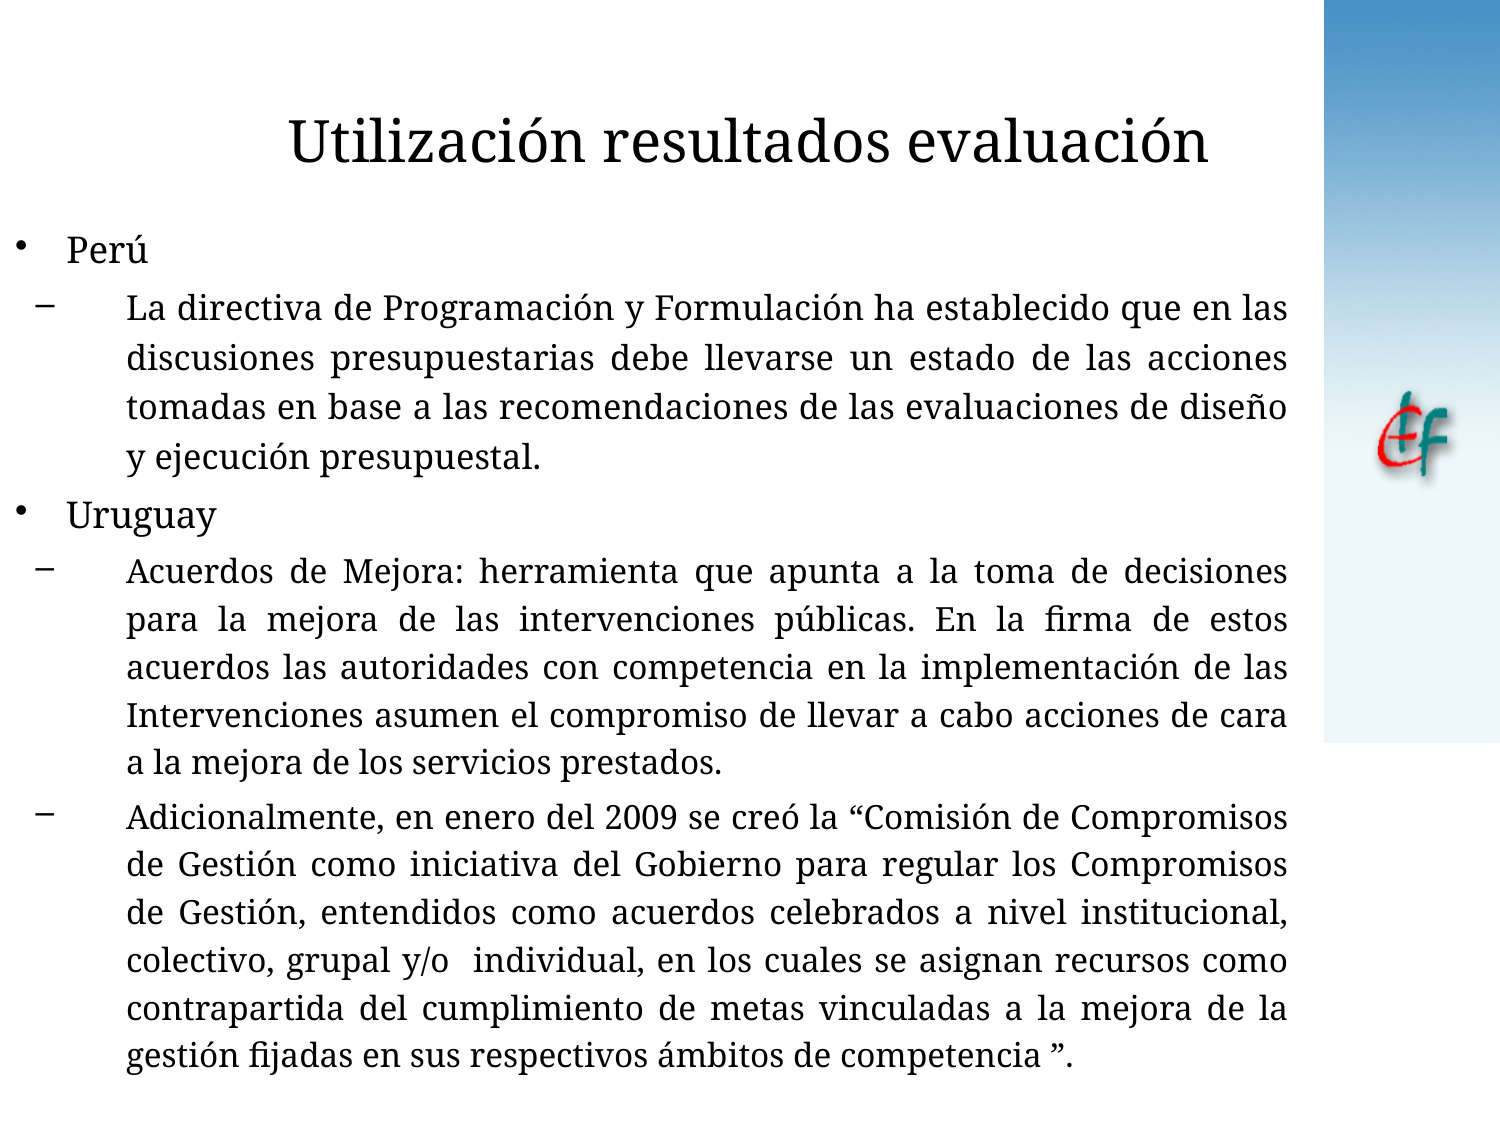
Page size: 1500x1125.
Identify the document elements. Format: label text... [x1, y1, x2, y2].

title Utilización resultados evaluación [74, 44, 1318, 233]
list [1323, 0, 1500, 743]
list Perú La directiva de Programación y Formulación ha establecido que en las discusiones presupuestarias debe llevarse un estado de las acciones tomadas en base a las recomendaciones de las evaluaciones de diseño y ejecución presupuestal. Uruguay Acuerdos de Mejora: herramienta que apunta a la toma de decisiones para la mejora de las intervenciones públicas. En la firma de estos acuerdos las autoridades con competencia en la implementación de las Intervenciones asumen el compromiso de llevar a cabo acciones de cara a la mejora de los servicios prestados. Adicionalmente, en enero del 2009 se creó la “Comisión de Compromisos de Gestión como iniciativa del Gobierno para regular los Compromisos de Gestión, entendidos como acuerdos celebrados a nivel institucional, colectivo, grupal y/o individual, en los cuales se asignan recursos como contrapartida del cumplimiento de metas vinculadas a la mejora de la gestión fijadas en sus respectivos ámbitos de competencia ”. [0, 210, 1306, 1102]
